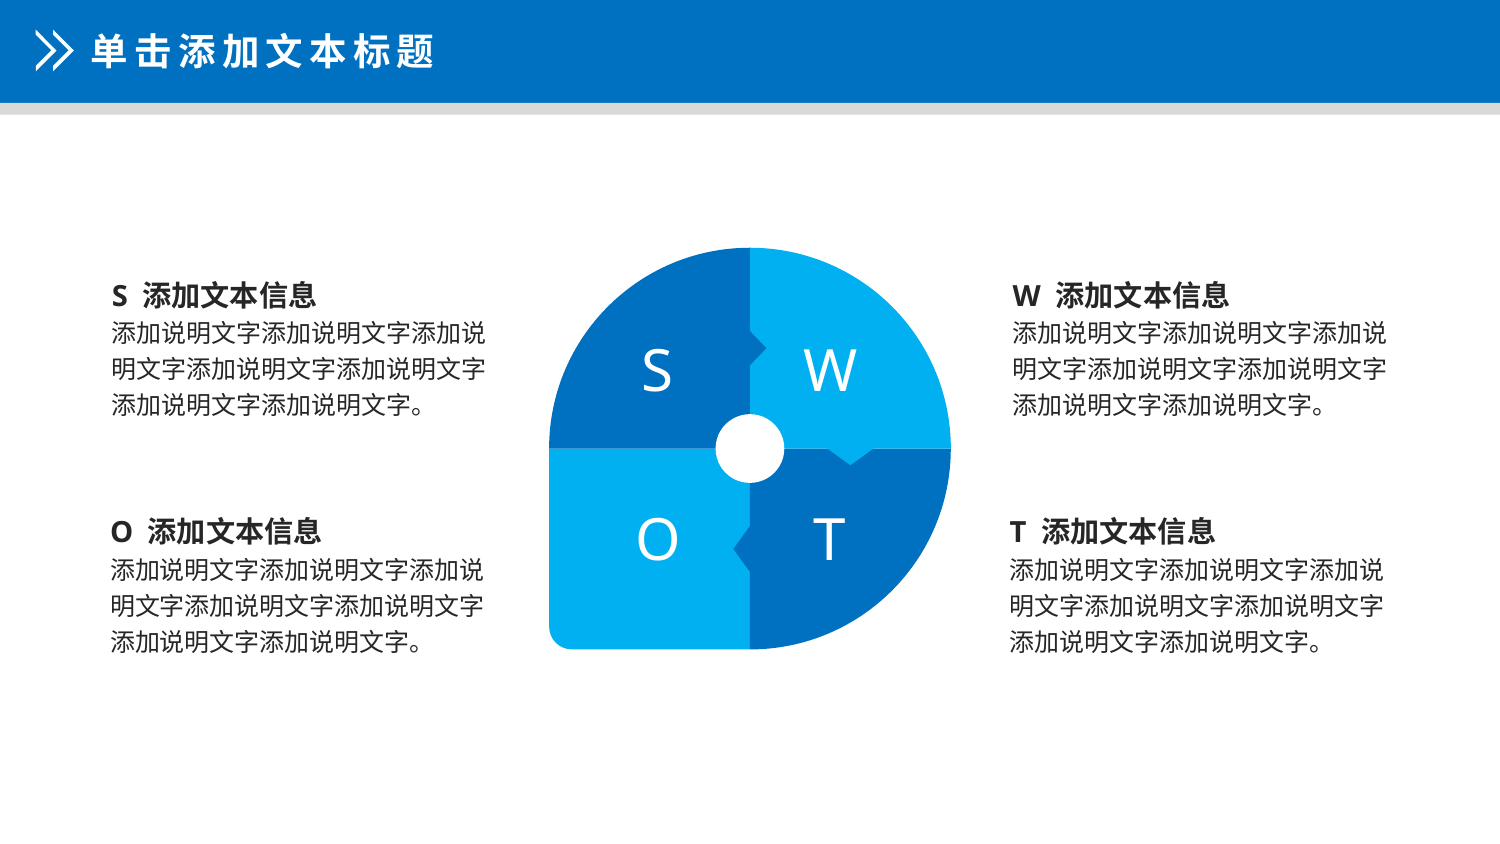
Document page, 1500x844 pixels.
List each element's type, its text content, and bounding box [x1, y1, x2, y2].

text_box W [788, 326, 873, 411]
text_box [0, 101, 1500, 117]
text_box T 添加文本信息 添加说明文字添加说明文字添加说明文字添加说明文字添加说明文字添加说明文字添加说明文字。 [994, 498, 1424, 670]
text_box S [626, 326, 689, 411]
text_box [713, 412, 787, 485]
text_box O [620, 494, 696, 580]
text_box [731, 451, 953, 652]
text_box [0, 0, 1500, 101]
text_box W 添加文本信息 添加说明文字添加说明文字添加说明文字添加说明文字添加说明文字添加说明文字添加说明文字。 [997, 262, 1427, 434]
text_box 单击添加文本标题 [76, 20, 450, 80]
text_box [20, 35, 69, 66]
text_box [546, 245, 769, 451]
text_box O 添加文本信息 添加说明文字添加说明文字添加说明文字添加说明文字添加说明文字添加说明文字添加说明文字。 [95, 498, 524, 670]
text_box S 添加文本信息 添加说明文字添加说明文字添加说明文字添加说明文字添加说明文字添加说明文字添加说明文字。 [97, 262, 526, 434]
text_box [547, 451, 748, 652]
text_box T [799, 494, 862, 580]
text_box [751, 245, 953, 467]
